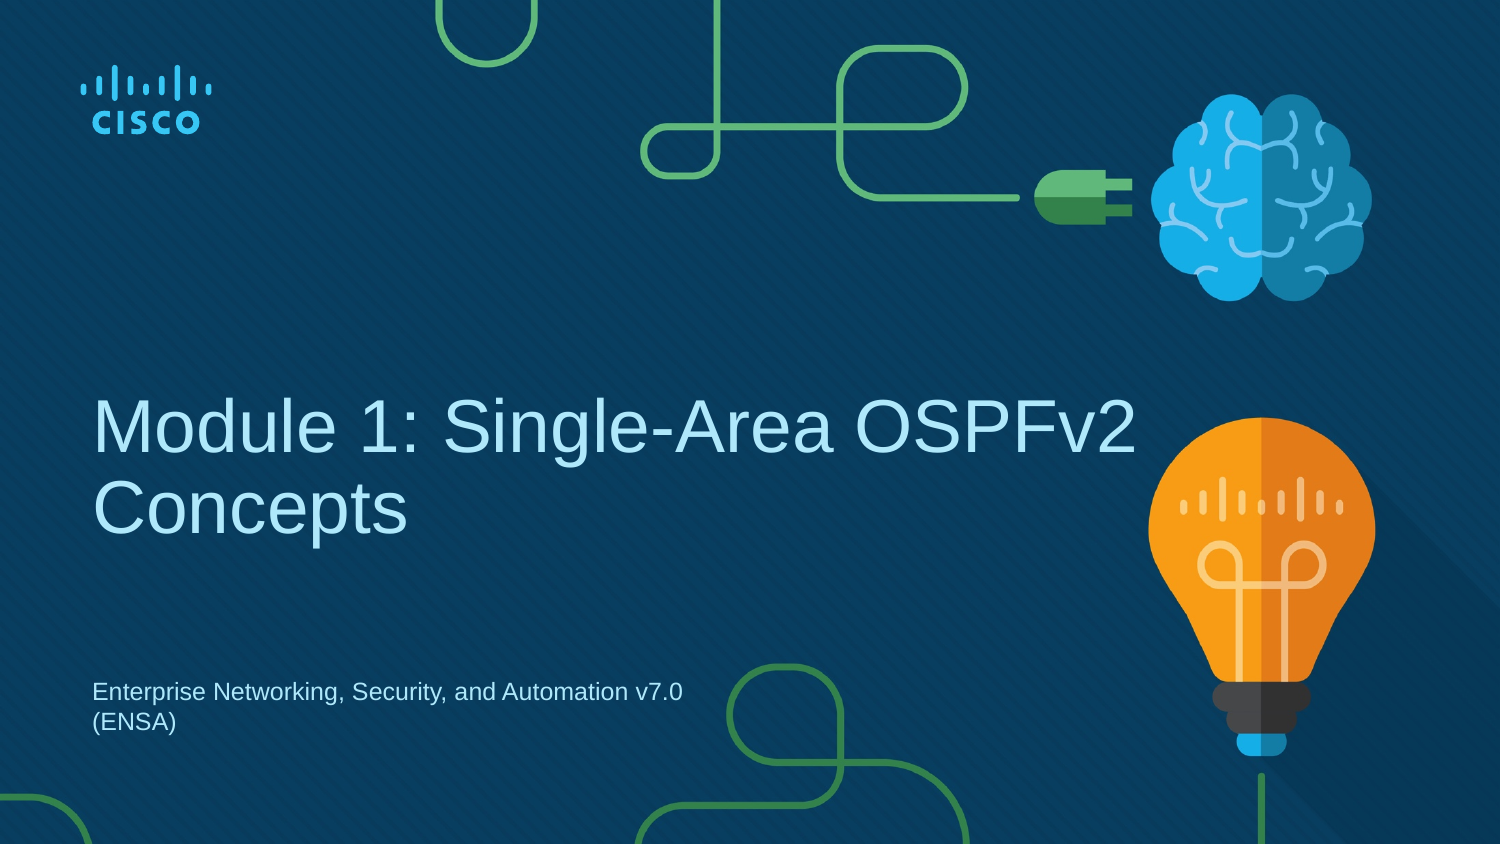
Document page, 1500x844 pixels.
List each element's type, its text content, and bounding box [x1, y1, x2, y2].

picture [0, 0, 1500, 844]
subtitle Enterprise Networking, Security, and Automation v7.0 (ENSA) [77, 624, 702, 773]
title Module 1: Single-Area OSPFv2 Concepts [77, 380, 1172, 558]
